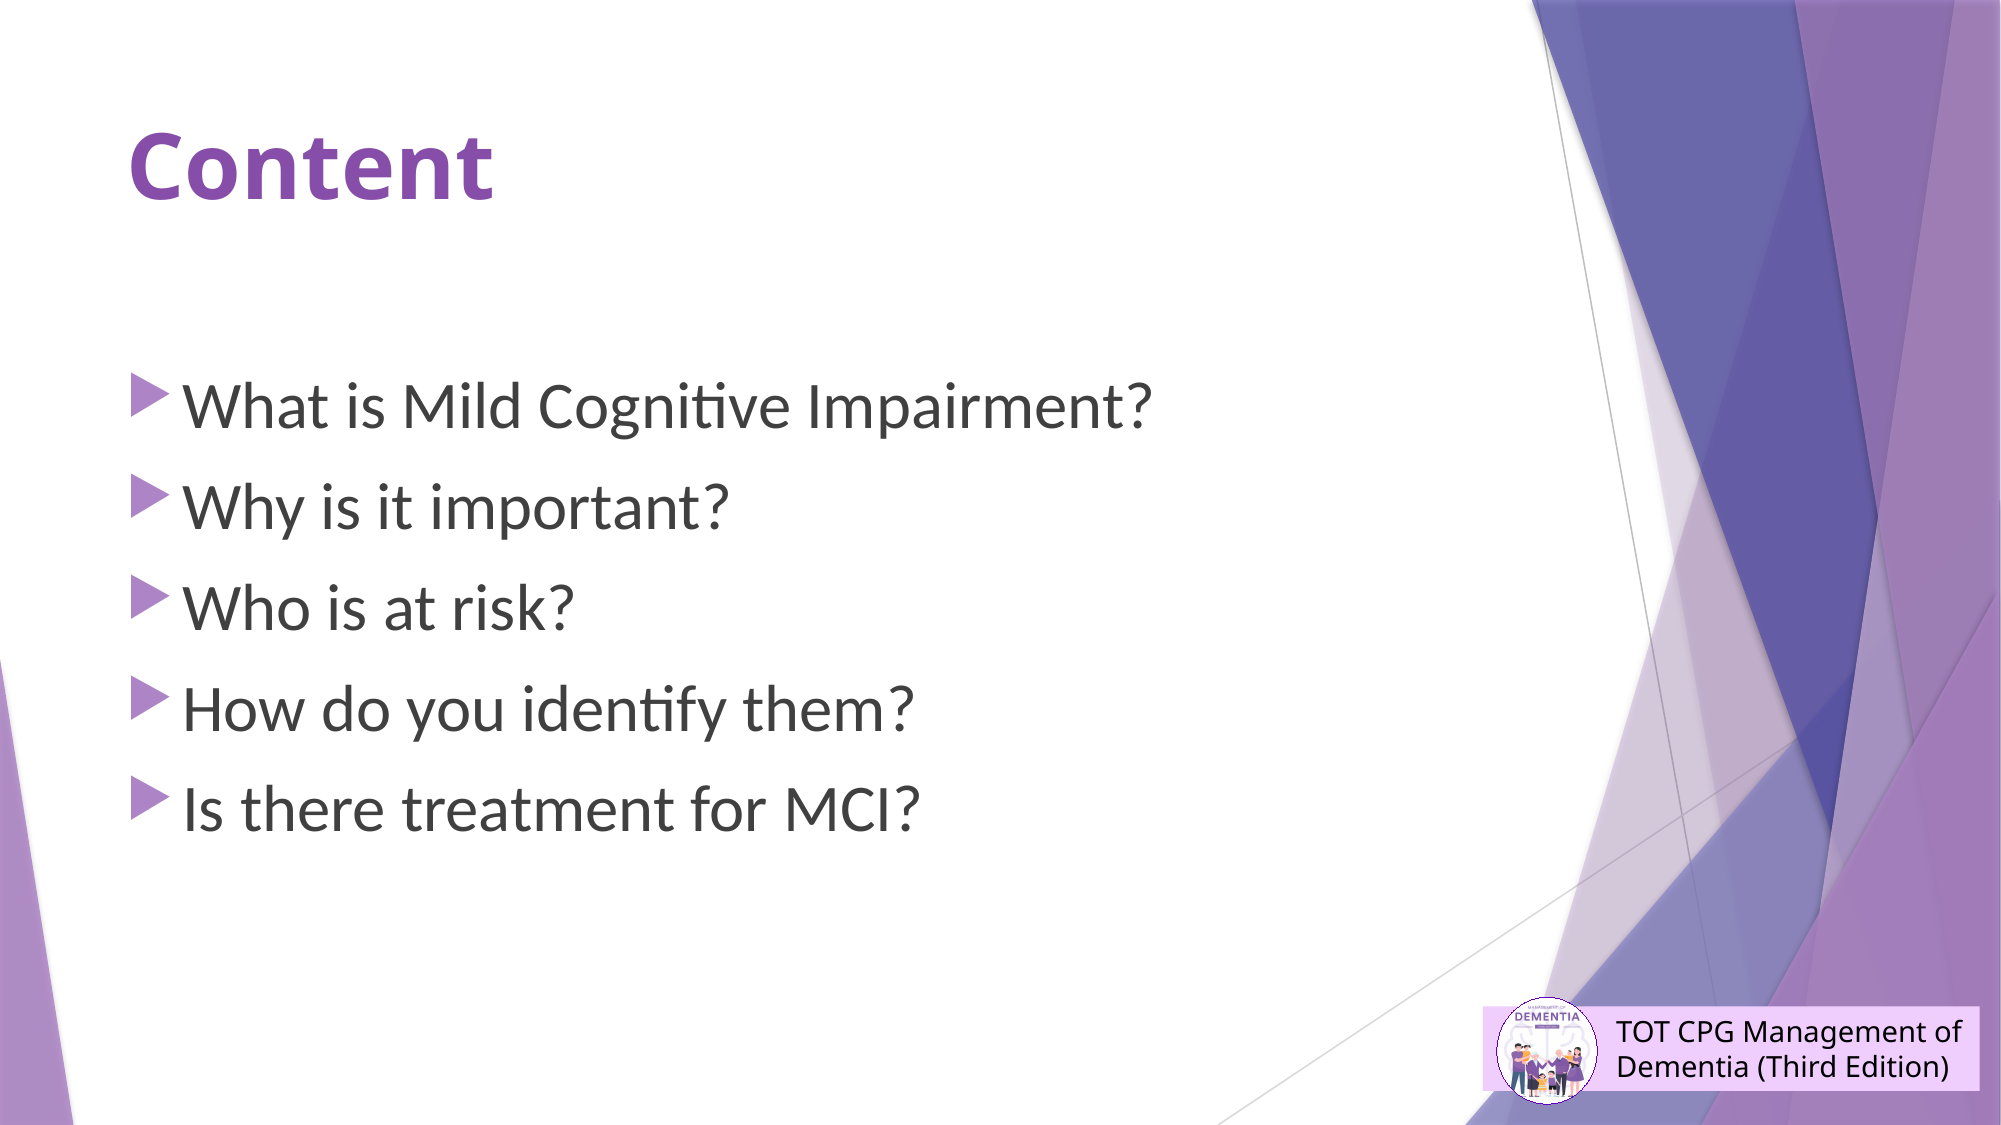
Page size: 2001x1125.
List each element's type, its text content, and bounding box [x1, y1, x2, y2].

list What is Mild Cognitive Impairment? Why is it important? Who is at risk? How do you identify them? Is there treatment for MCI? [111, 354, 1522, 992]
title Content [111, 99, 1522, 317]
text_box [1482, 996, 1981, 1105]
